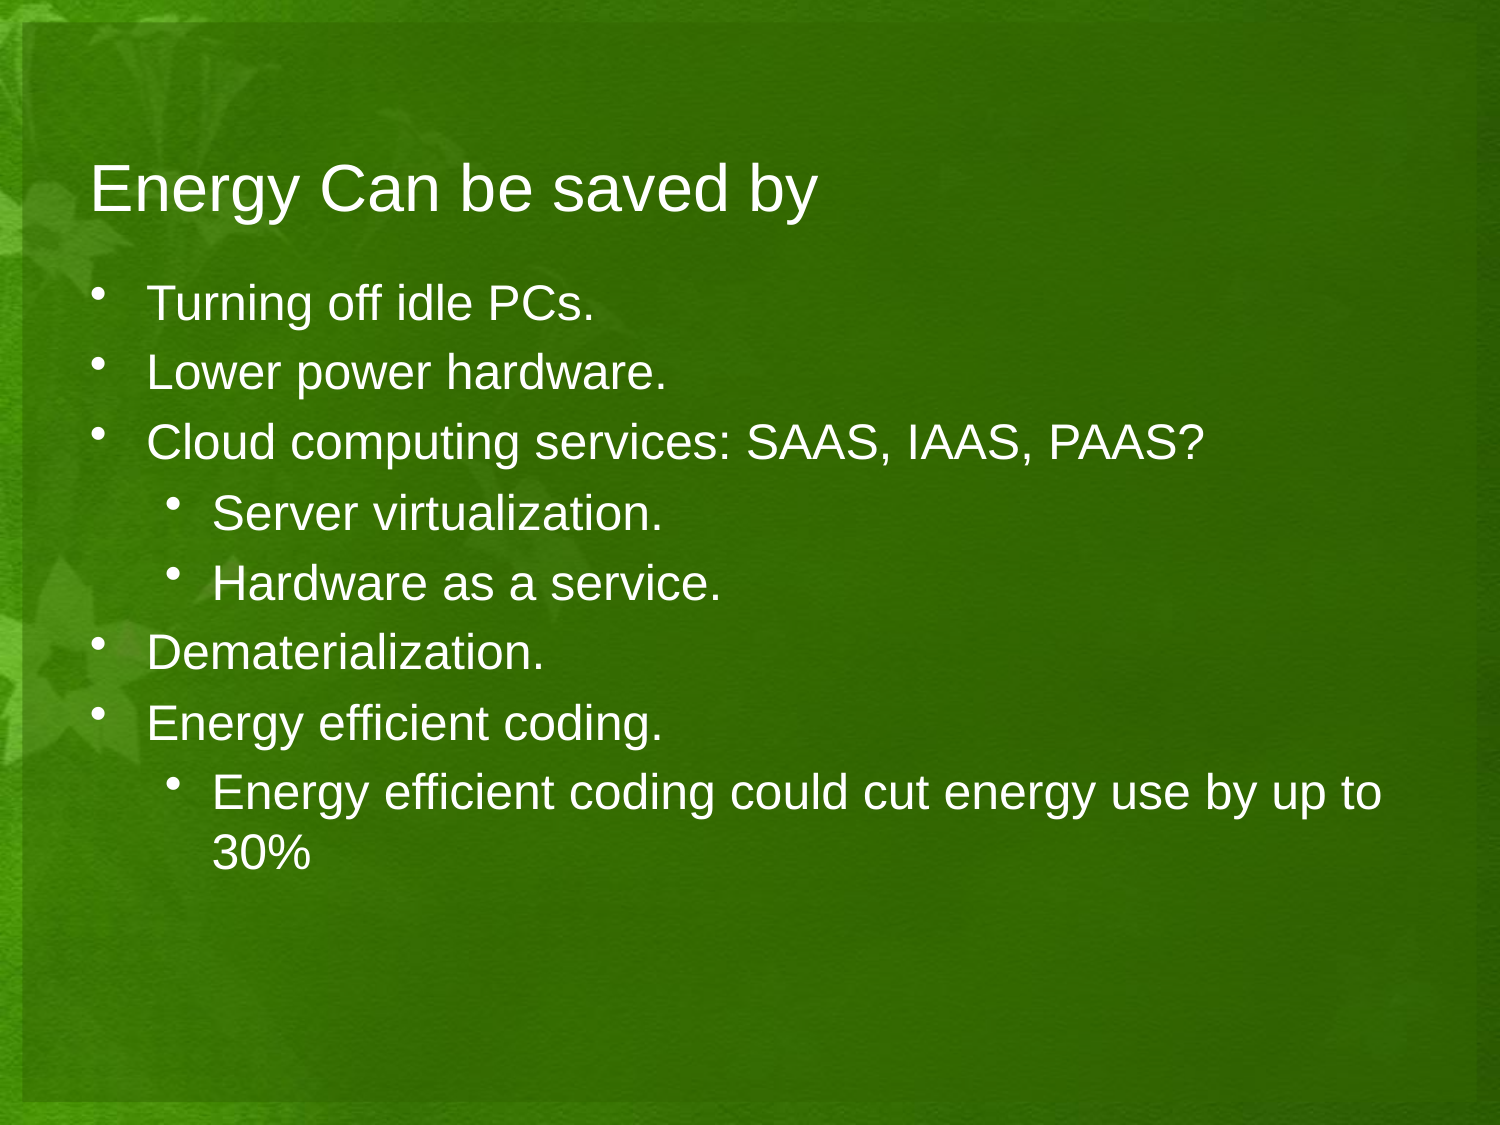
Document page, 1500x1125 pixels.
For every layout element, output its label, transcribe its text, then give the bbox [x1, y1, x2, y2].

picture [0, 0, 1500, 1125]
list Turning off idle PCs. Lower power hardware. Cloud computing services: SAAS, IAAS, PAAS? Server virtualization. Hardware as a service. Dematerialization. Energy efficient coding. Energy efficient coding could cut energy use by up to 30% [74, 262, 1425, 1006]
title Energy Can be saved by [74, 44, 1425, 233]
